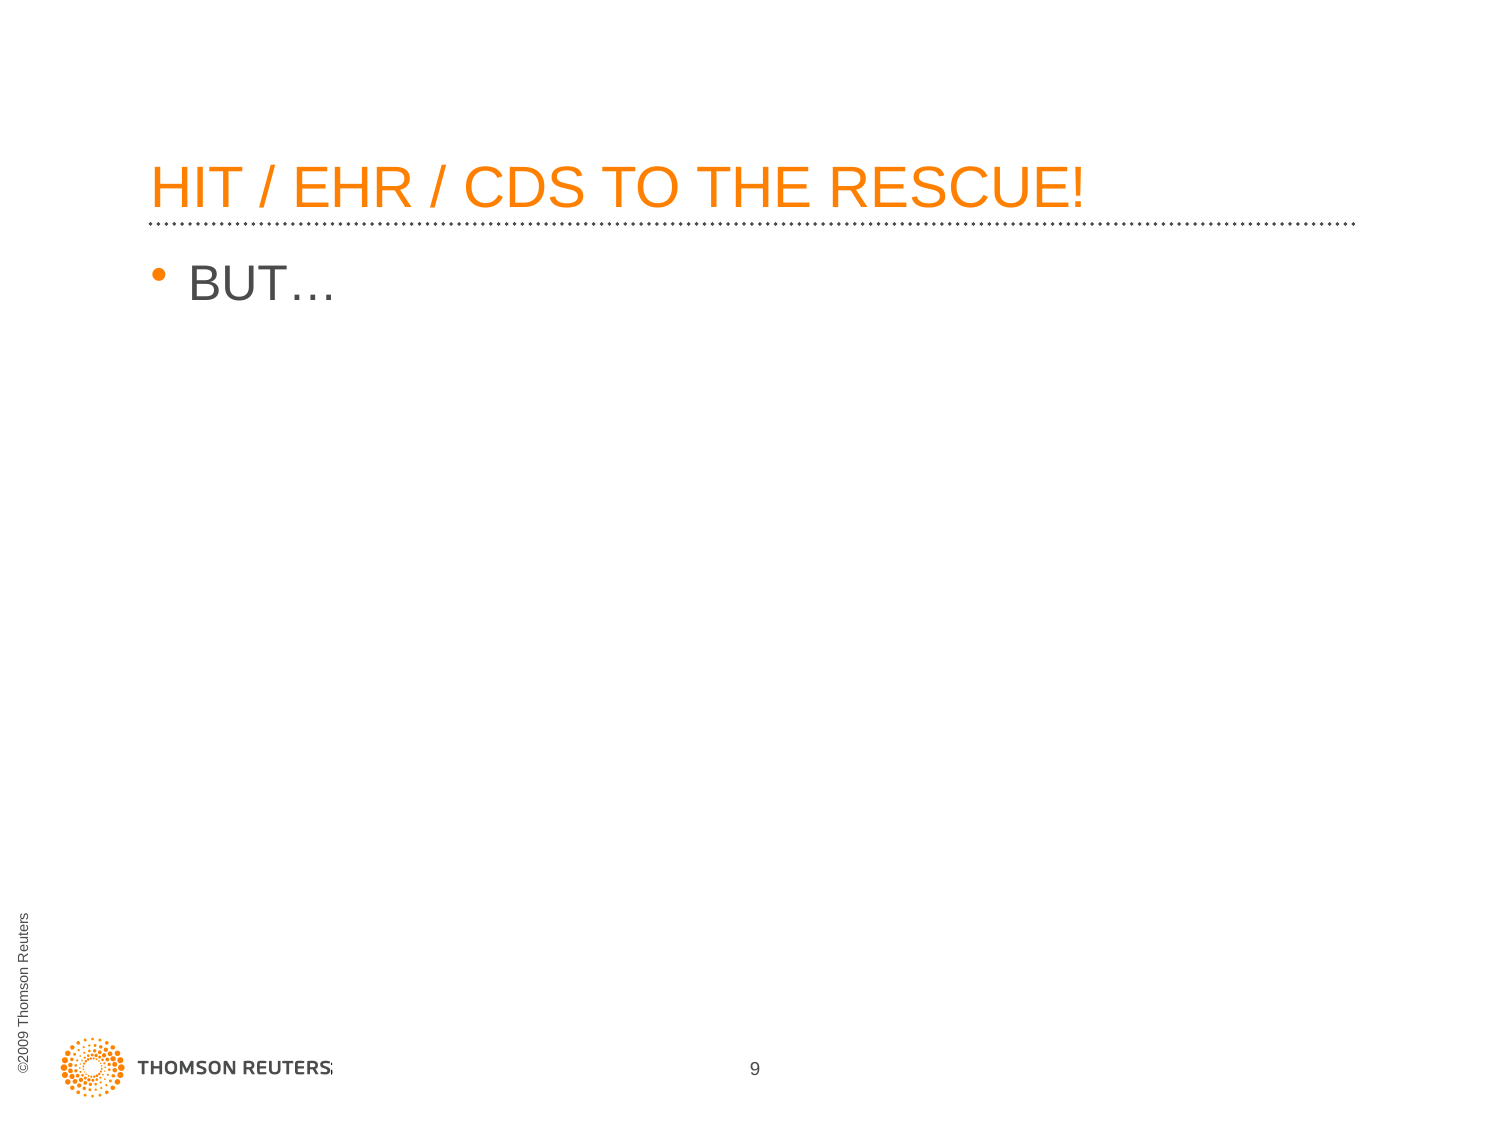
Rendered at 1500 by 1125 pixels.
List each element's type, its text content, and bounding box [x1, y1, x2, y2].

slide_number 9 [700, 1048, 776, 1088]
list BUT… [150, 250, 1360, 1001]
picture [60, 1037, 333, 1125]
title HIT / EHR / CDS TO THE RESCUE! [150, 82, 1360, 221]
